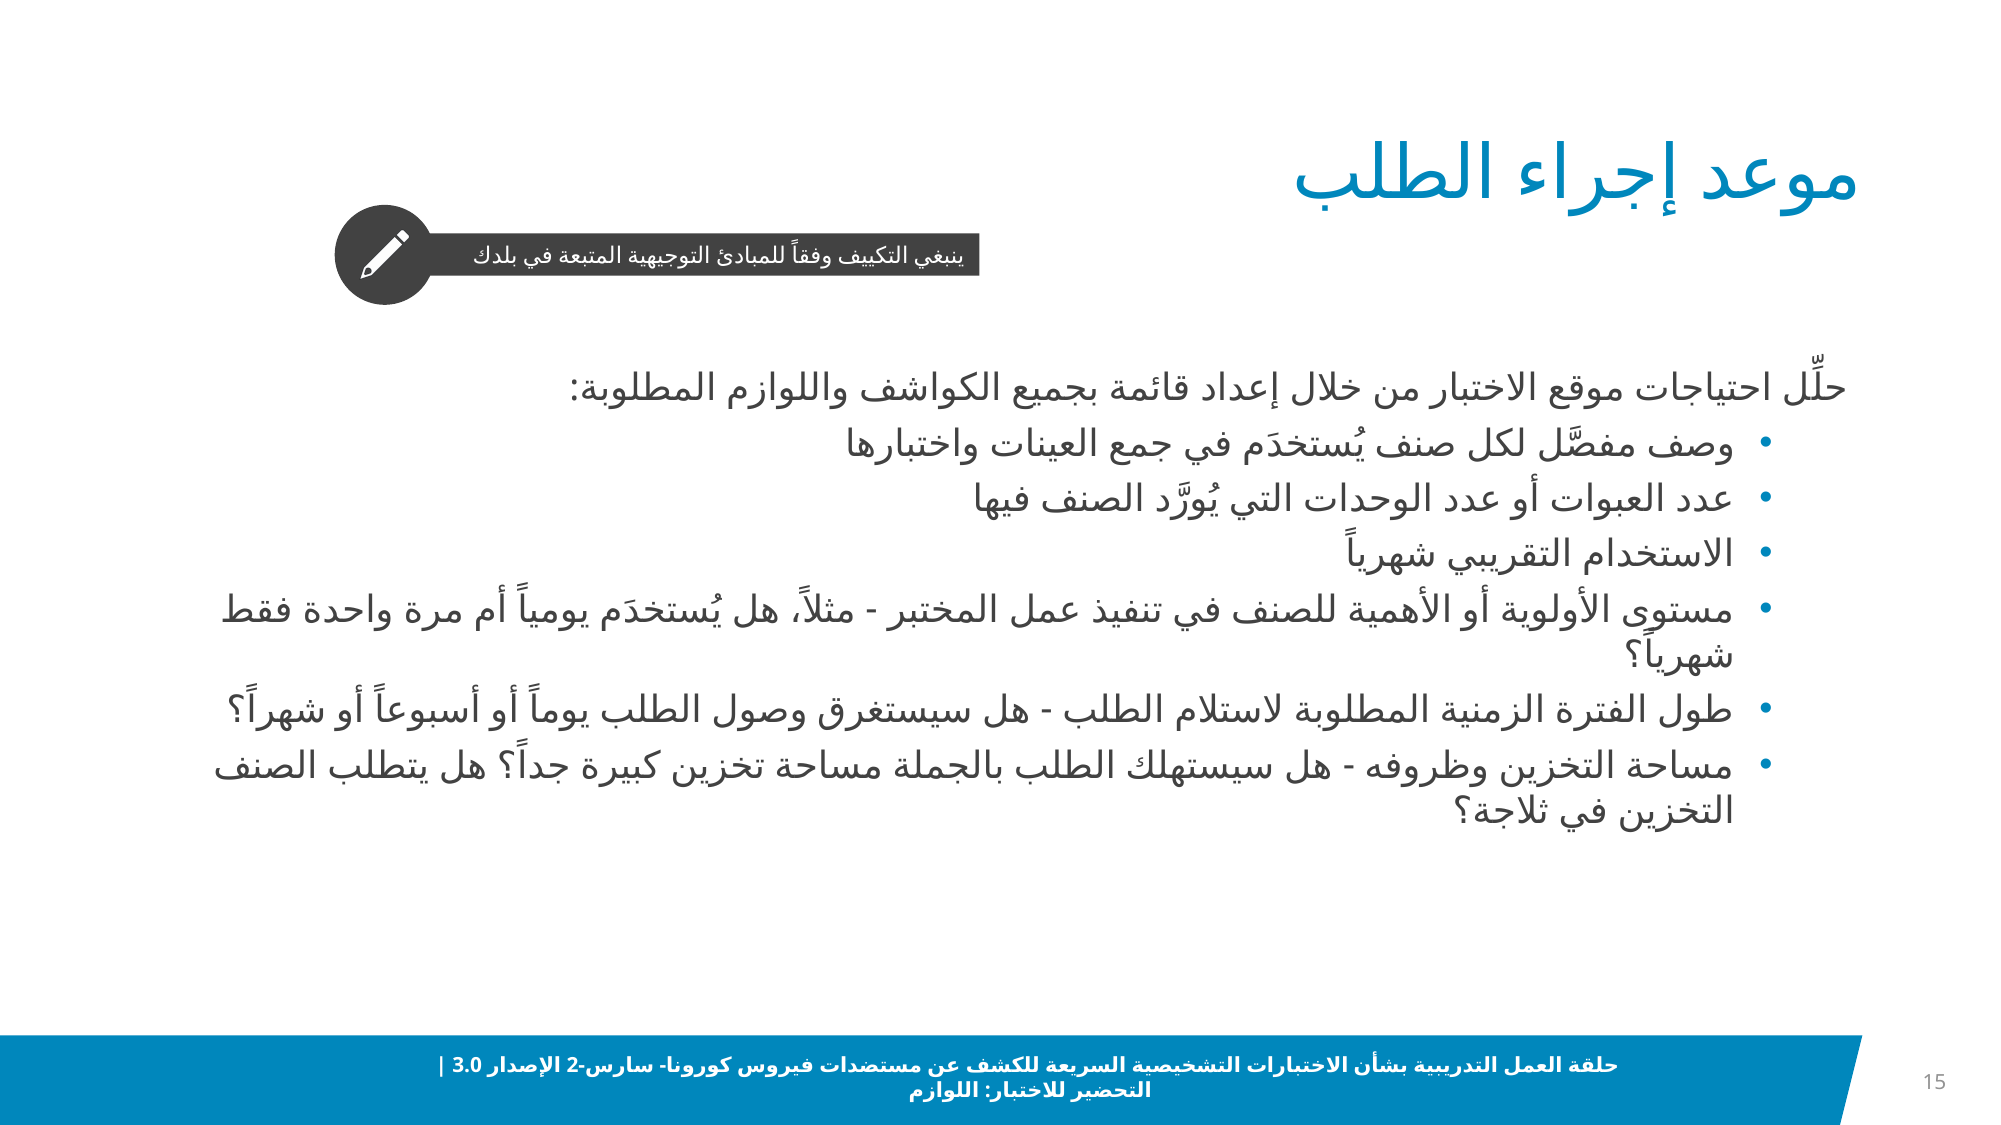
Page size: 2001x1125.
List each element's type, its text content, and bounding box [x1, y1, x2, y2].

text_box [335, 205, 980, 304]
title موعد إجراء الطلب [137, 59, 1863, 215]
slide_number 15 [1862, 1035, 1947, 1125]
footer حلقة العمل التدريبية بشأن الاختبارات التشخيصية السريعة للكشف عن مستضدات فيروس كورونا- سارس-2 الإصدار 3.0 | التحضير للاختبار: اللوازم [427, 1035, 1628, 1118]
list حلِّل احتياجات موقع الاختبار من خلال إعداد قائمة بجميع الكواشف واللوازم المطلوبة: وصف مفصَّل لكل صنف يُستخدَم في جمع العينات واختبارها عدد العبوات أو عدد الوحدات التي يُورَّد الصنف فيها الاستخدام التقريبي شهرياً مستوى الأولوية أو الأهمية للصنف في تنفيذ عمل المختبر - مثلاً، هل يُستخدَم يومياً أم مرة واحدة فقط شهرياً؟ طول الفترة الزمنية المطلوبة لاستلام الطلب - هل سيستغرق وصول الطلب يوماً أو أسبوعاً أو شهراً؟ مساحة التخزين وظروفه - هل سيستهلك الطلب بالجملة مساحة تخزين كبيرة جداً؟ هل يتطلب الصنف التخزين في ثلاجة؟ [137, 284, 1863, 1014]
